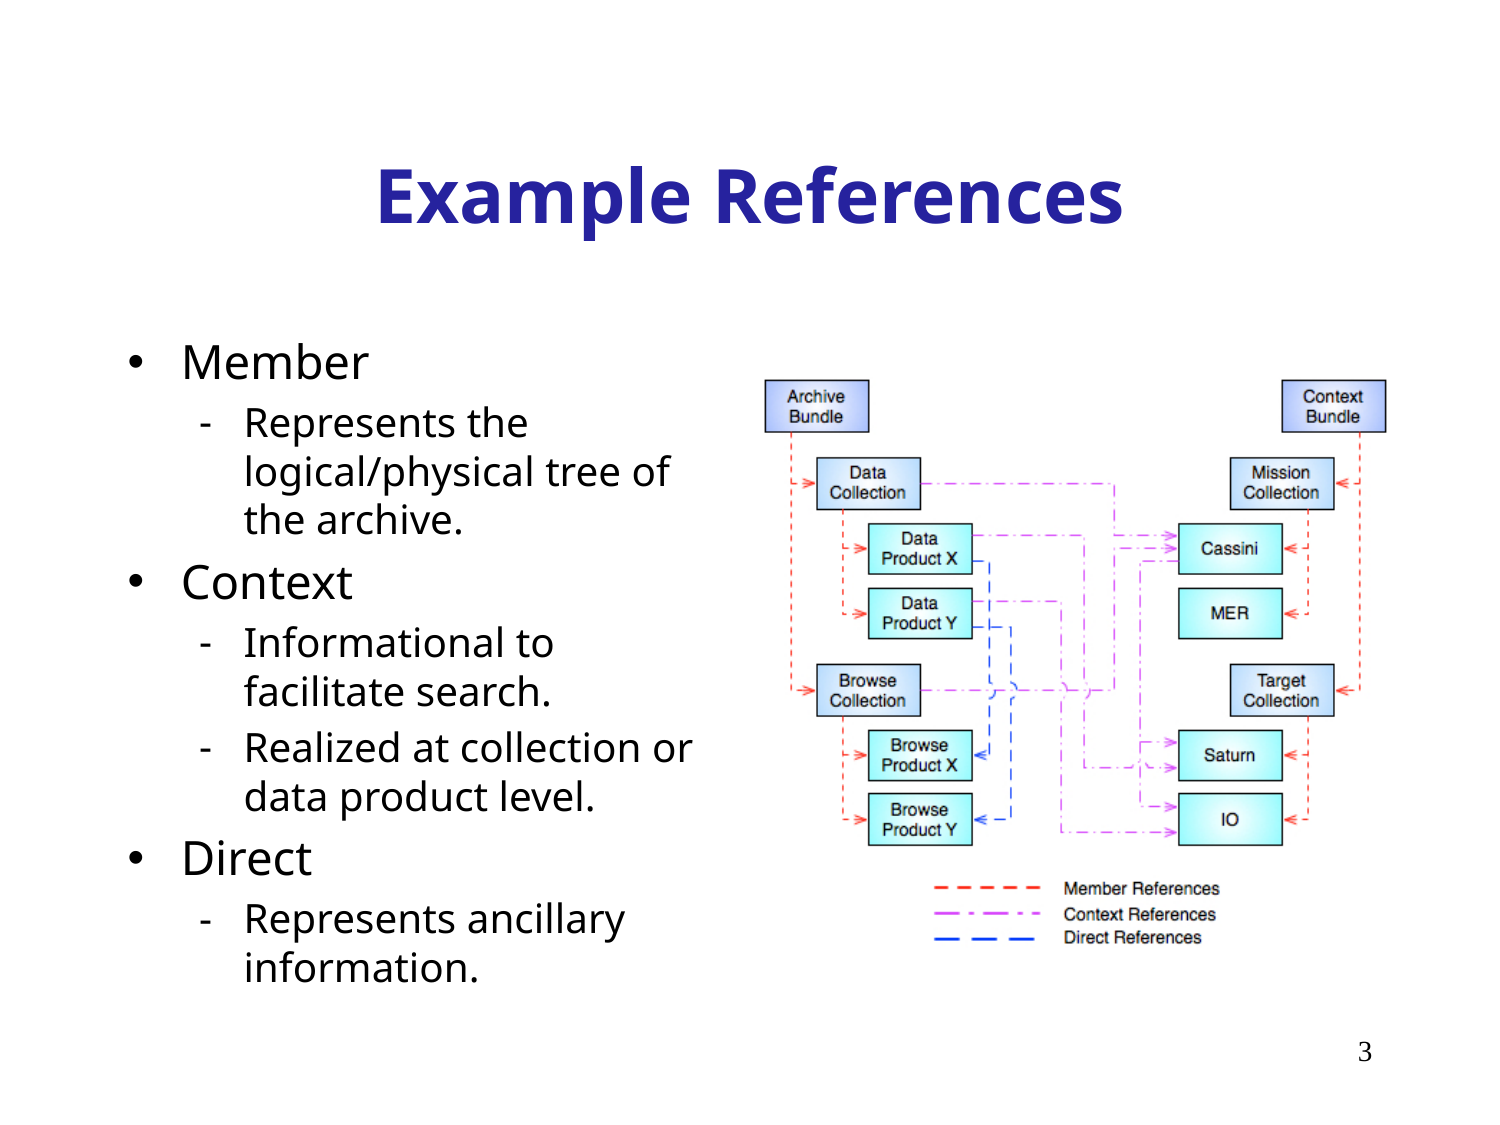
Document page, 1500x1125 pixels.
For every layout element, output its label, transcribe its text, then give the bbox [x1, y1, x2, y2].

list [762, 324, 1388, 1001]
list Member Represents the logical/physical tree of the archive. Context Informational to facilitate search. Realized at collection or data product level. Direct Represents ancillary information. [112, 324, 738, 1001]
slide_number 3 [1074, 1024, 1388, 1101]
title Example References [112, 99, 1388, 288]
